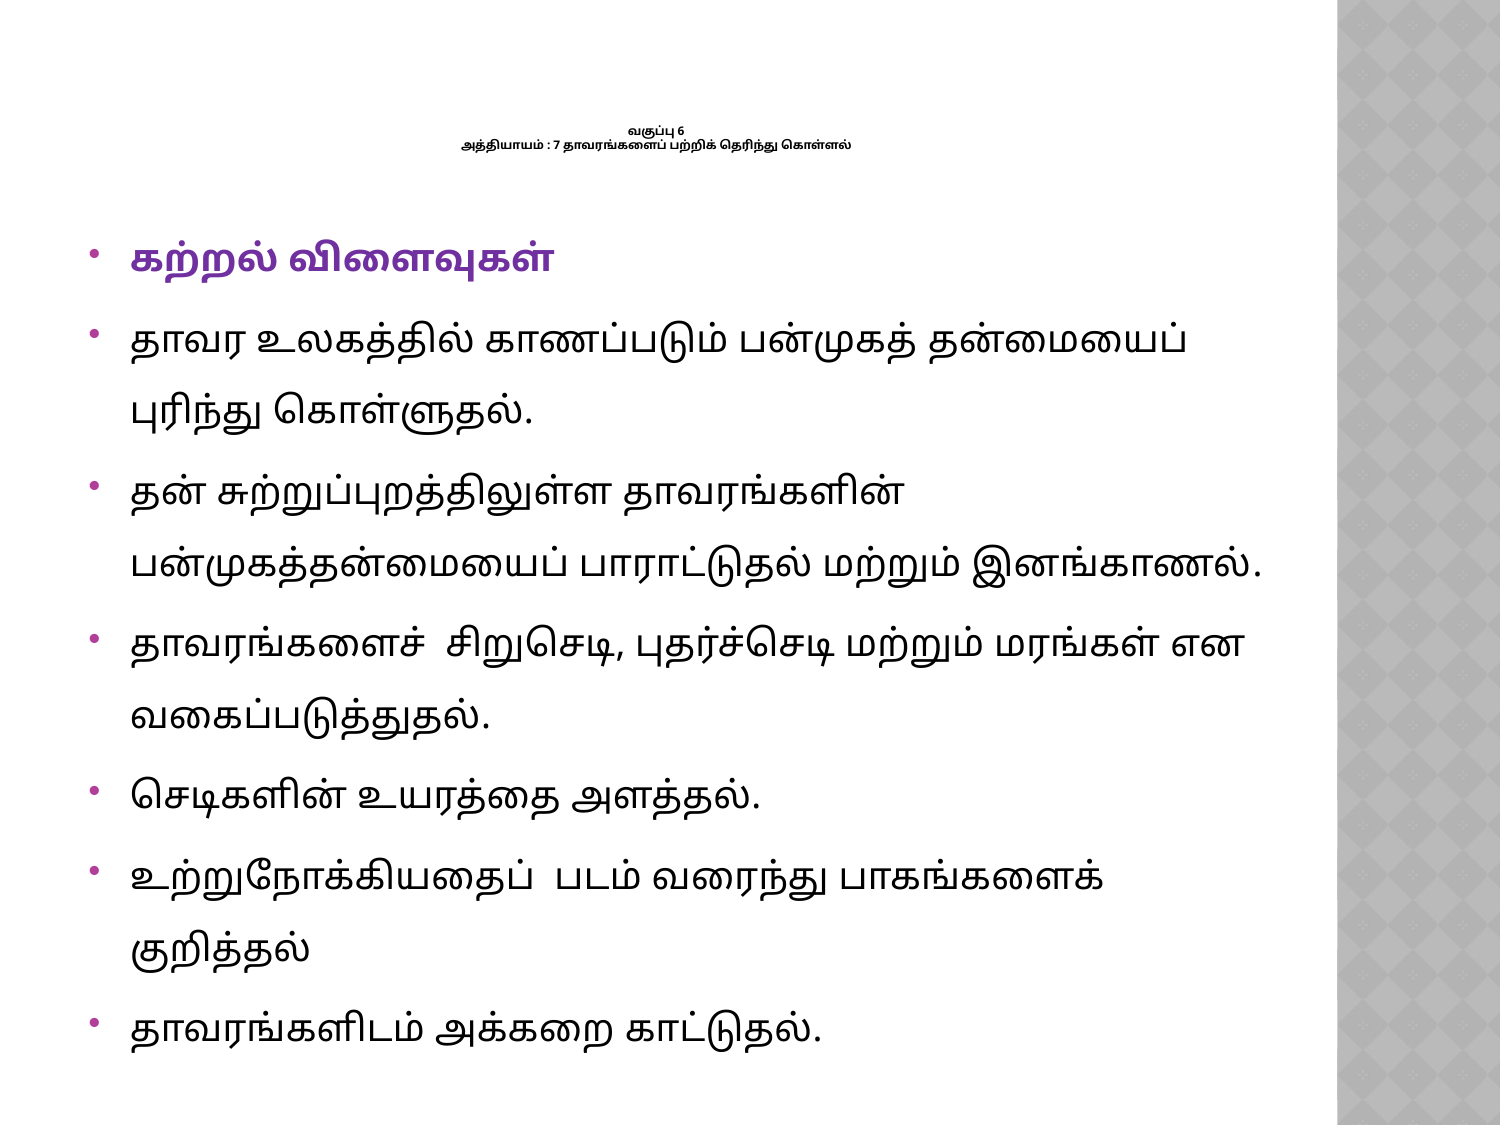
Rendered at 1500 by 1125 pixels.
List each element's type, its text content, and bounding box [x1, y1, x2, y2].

title வகுப்பு 6 அத்தியாயம் : 7 தாவரங்களைப் பற்றிக் தெரிந்து கொள்ளல் [62, 37, 1250, 153]
list கற்றல் விளைவுகள் தாவர உலகத்தில் காணப்படும் பன்முகத் தன்மையைப் புரிந்து கொள்ளுதல். தன் சுற்றுப்புறத்திலுள்ள தாவரங்களின் பன்முகத்தன்மையைப் பாராட்டுதல் மற்றும் இனங்காணல். தாவரங்களைச் சிறுசெடி, புதர்ச்செடி மற்றும் மரங்கள் என வகைப்படுத்துதல். செடிகளின் உயரத்தை அளத்தல். உற்றுநோக்கியதைப் படம் வரைந்து பாகங்களைக் குறித்தல் தாவரங்களிடம் அக்கறை காட்டுதல். [75, 200, 1300, 1062]
